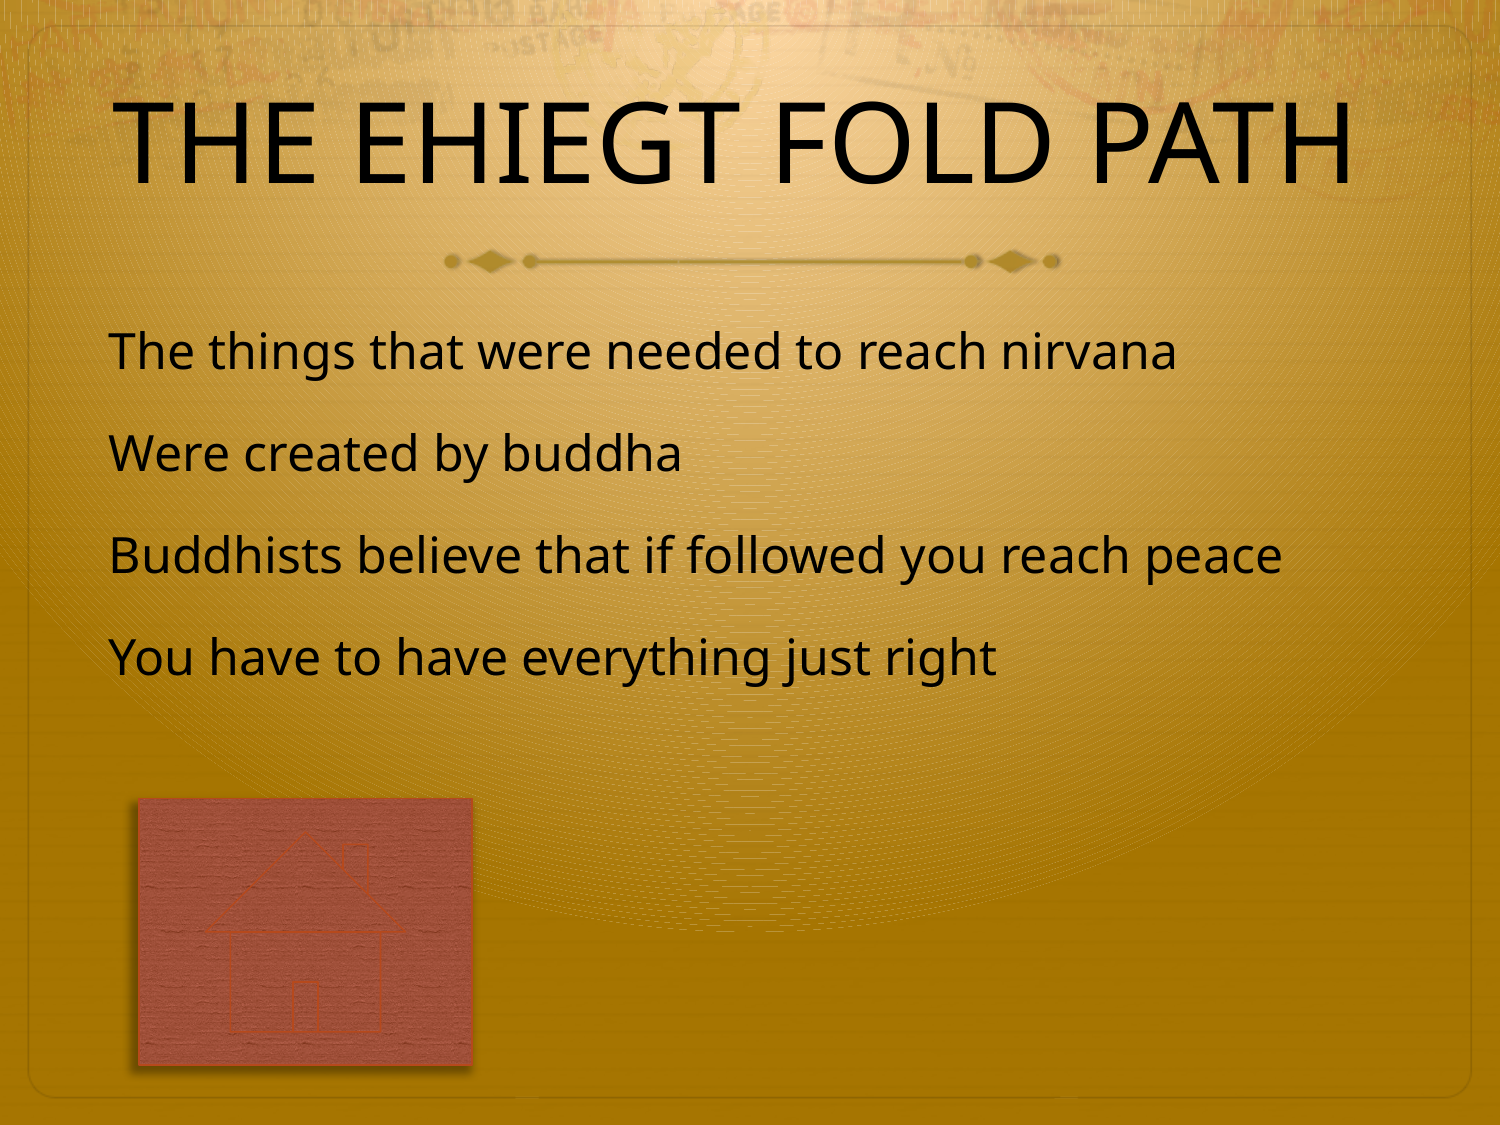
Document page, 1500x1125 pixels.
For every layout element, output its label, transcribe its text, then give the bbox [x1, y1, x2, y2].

picture [0, 0, 1500, 1125]
list The things that were needed to reach nirvana Were created by buddha Buddhists believe that if followed you reach peace You have to have everything just right [93, 312, 1407, 988]
title THE EHIEGT FOLD PATH [93, 45, 1407, 233]
text_box [138, 798, 473, 1066]
